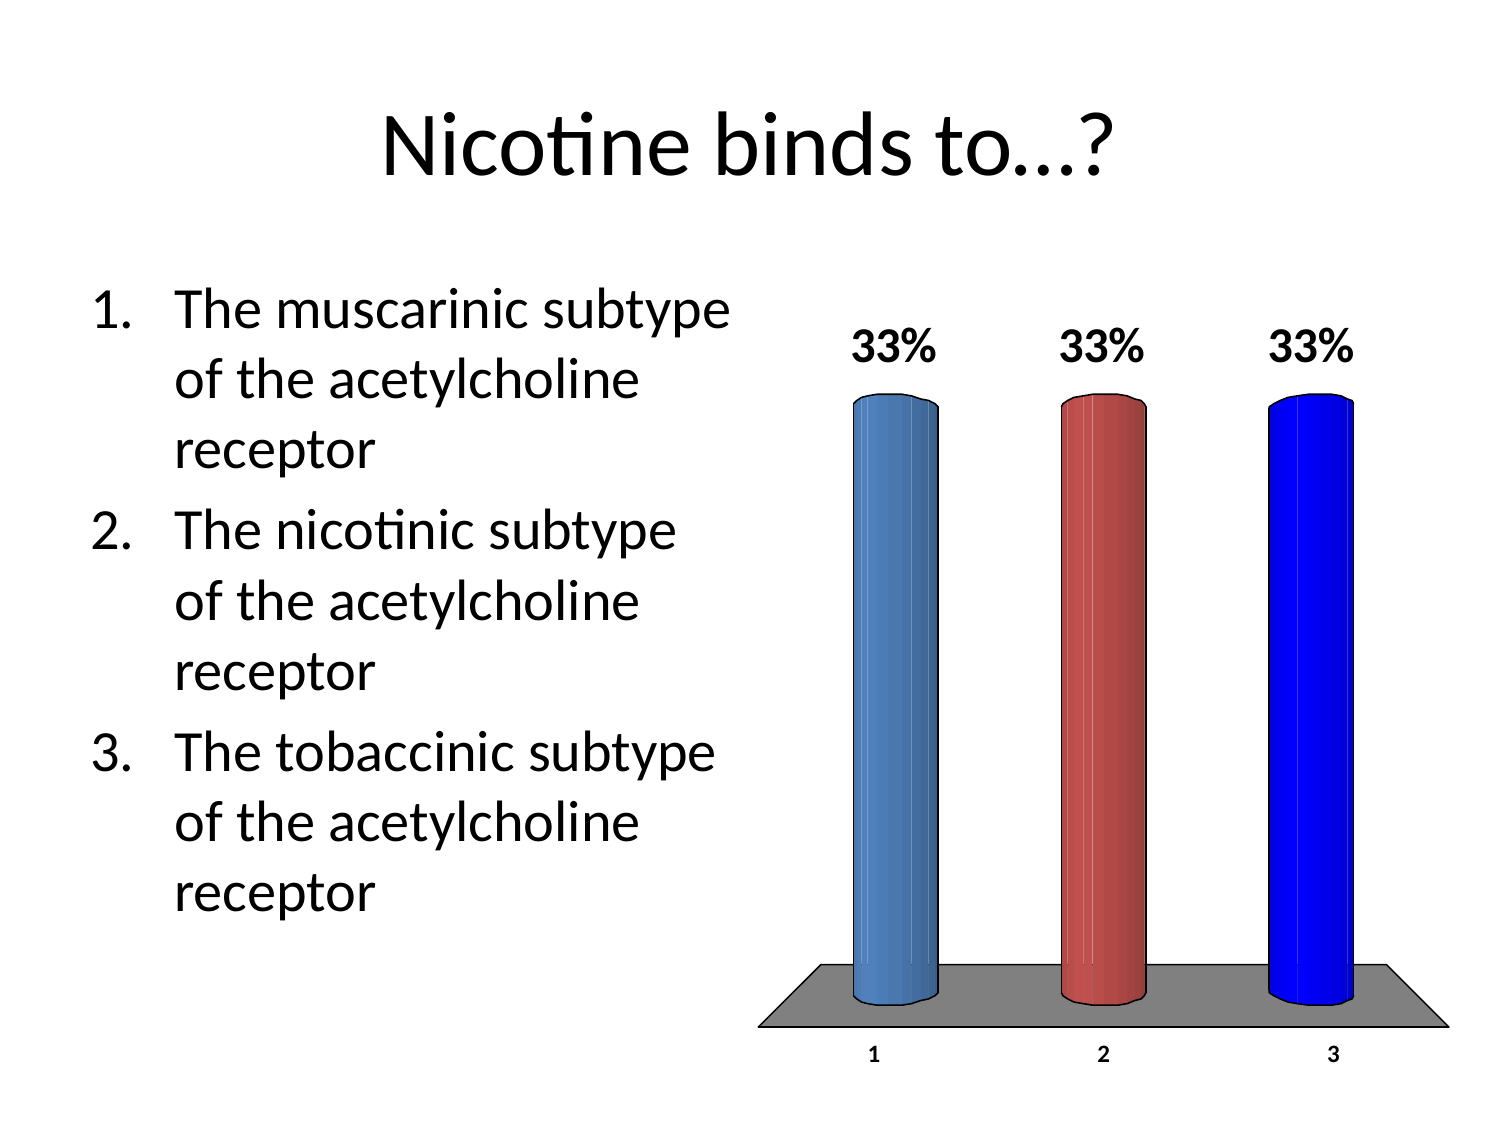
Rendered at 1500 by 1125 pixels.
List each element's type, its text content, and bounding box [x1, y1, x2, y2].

list The muscarinic subtype of the acetylcholine receptor The nicotinic subtype of the acetylcholine receptor The tobaccinic subtype of the acetylcholine receptor [75, 262, 750, 1005]
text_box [739, 270, 1490, 1115]
title Nicotine binds to…? [75, 45, 1425, 233]
